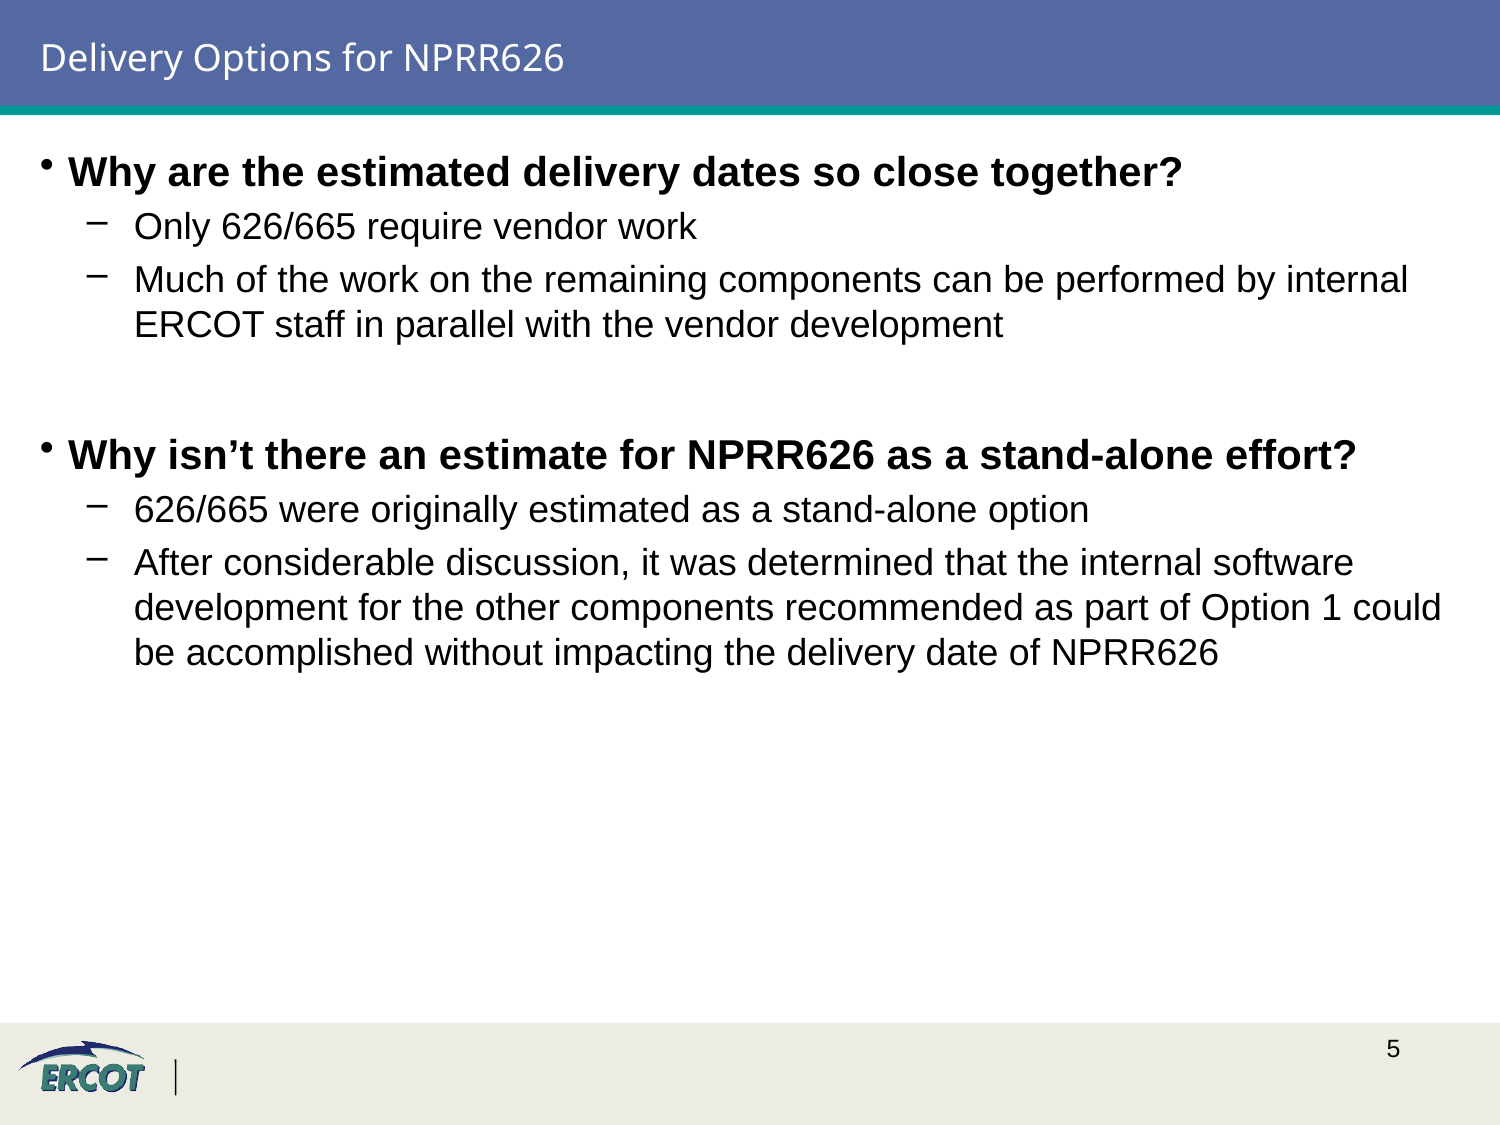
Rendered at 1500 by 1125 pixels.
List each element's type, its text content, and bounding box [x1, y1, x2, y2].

title Delivery Options for NPRR626 [24, 0, 1013, 113]
list Why are the estimated delivery dates so close together? Only 626/665 require vendor work Much of the work on the remaining components can be performed by internal ERCOT staff in parallel with the vendor development Why isn’t there an estimate for NPRR626 as a stand-alone effort? 626/665 were originally estimated as a stand-alone option After considerable discussion, it was determined that the internal software development for the other components recommended as part of Option 1 could be accomplished without impacting the delivery date of NPRR626 [24, 137, 1475, 988]
picture [10, 1031, 151, 1111]
